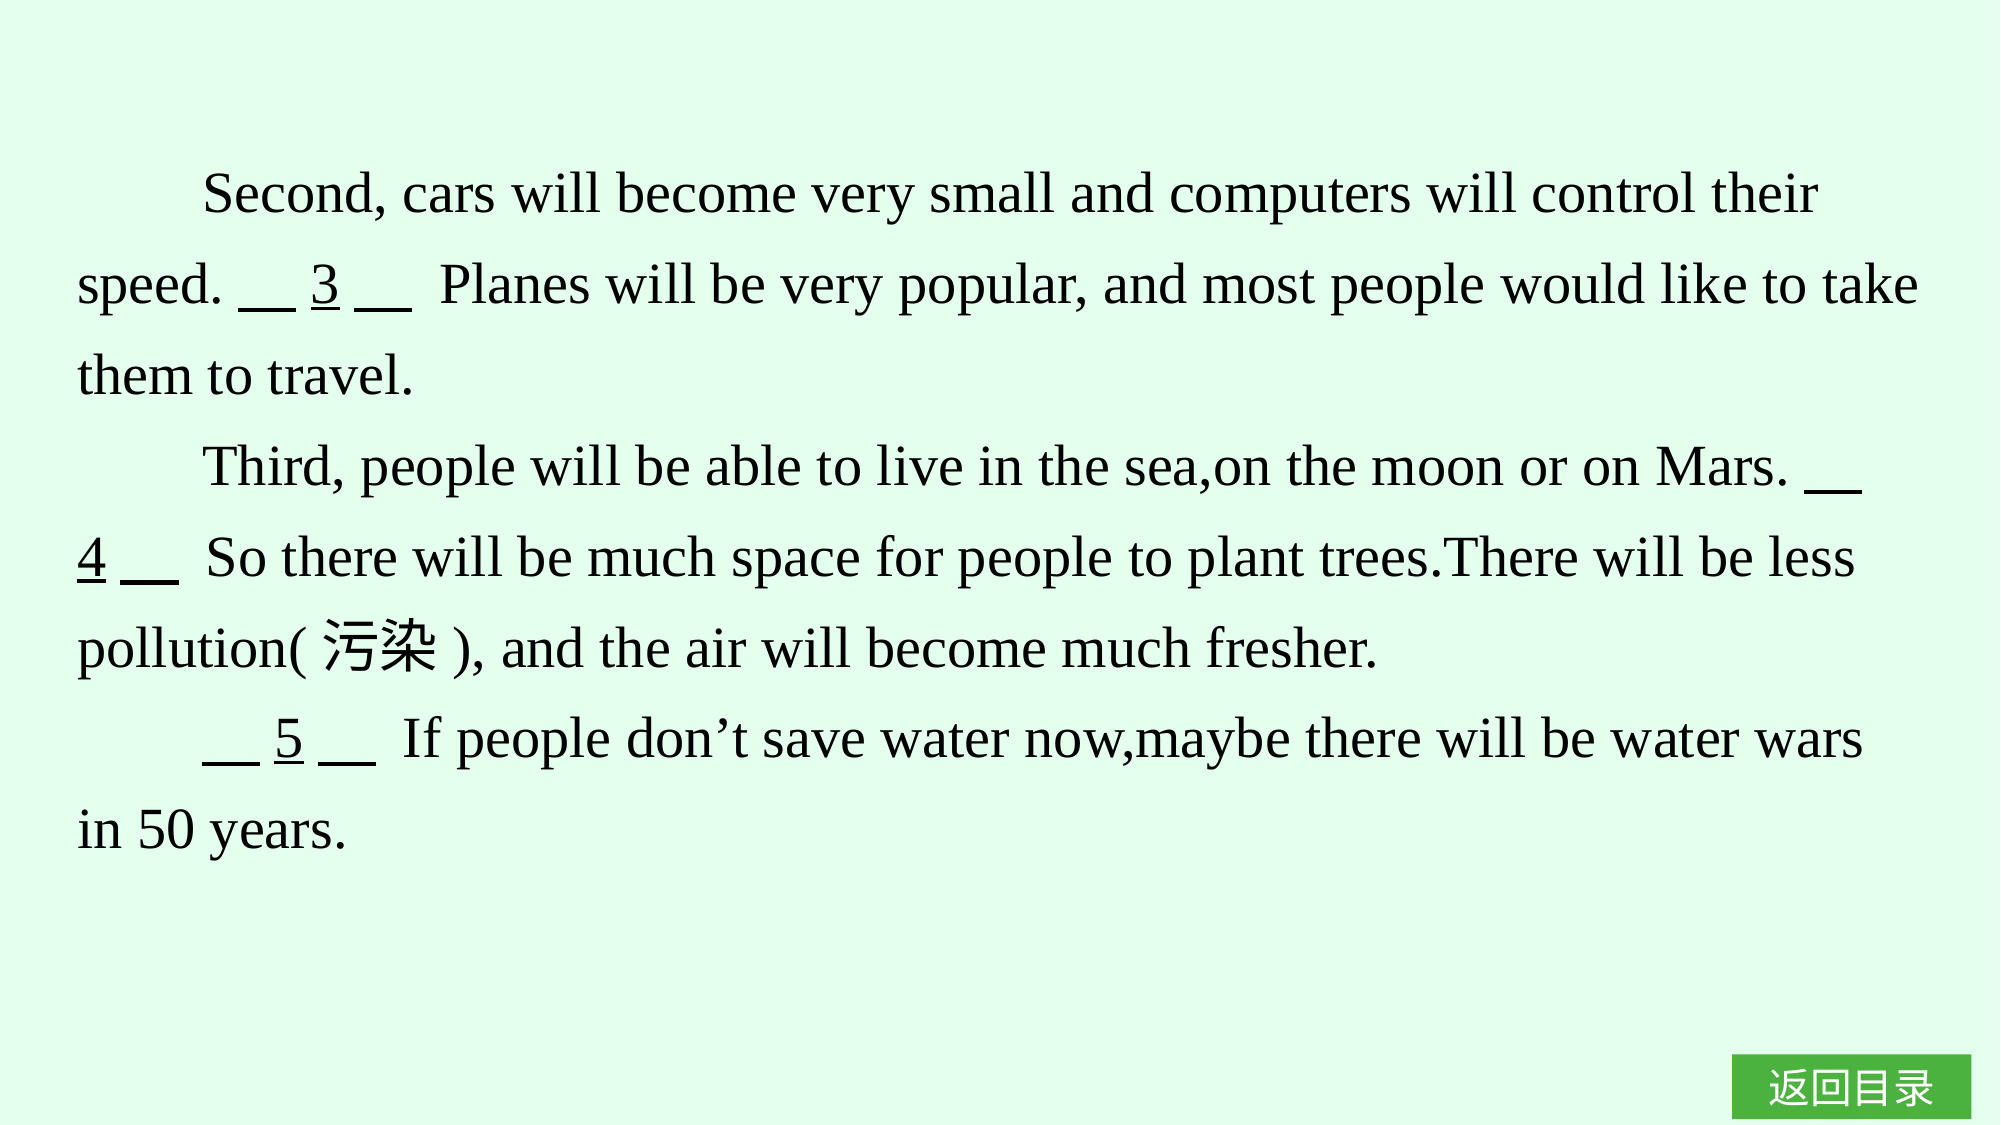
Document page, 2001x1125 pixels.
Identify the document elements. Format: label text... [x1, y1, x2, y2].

text_box Second, cars will become very small and computers will control their speed. 3 Planes will be very popular, and most people would like to take them to travel. Third, people will be able to live in the sea,on the moon or on Mars. 4 So there will be much space for people to plant trees.There will be less pollution(污染), and the air will become much fresher. 5 If people don’t save water now,maybe there will be water wars in 50 years. [62, 125, 1938, 868]
